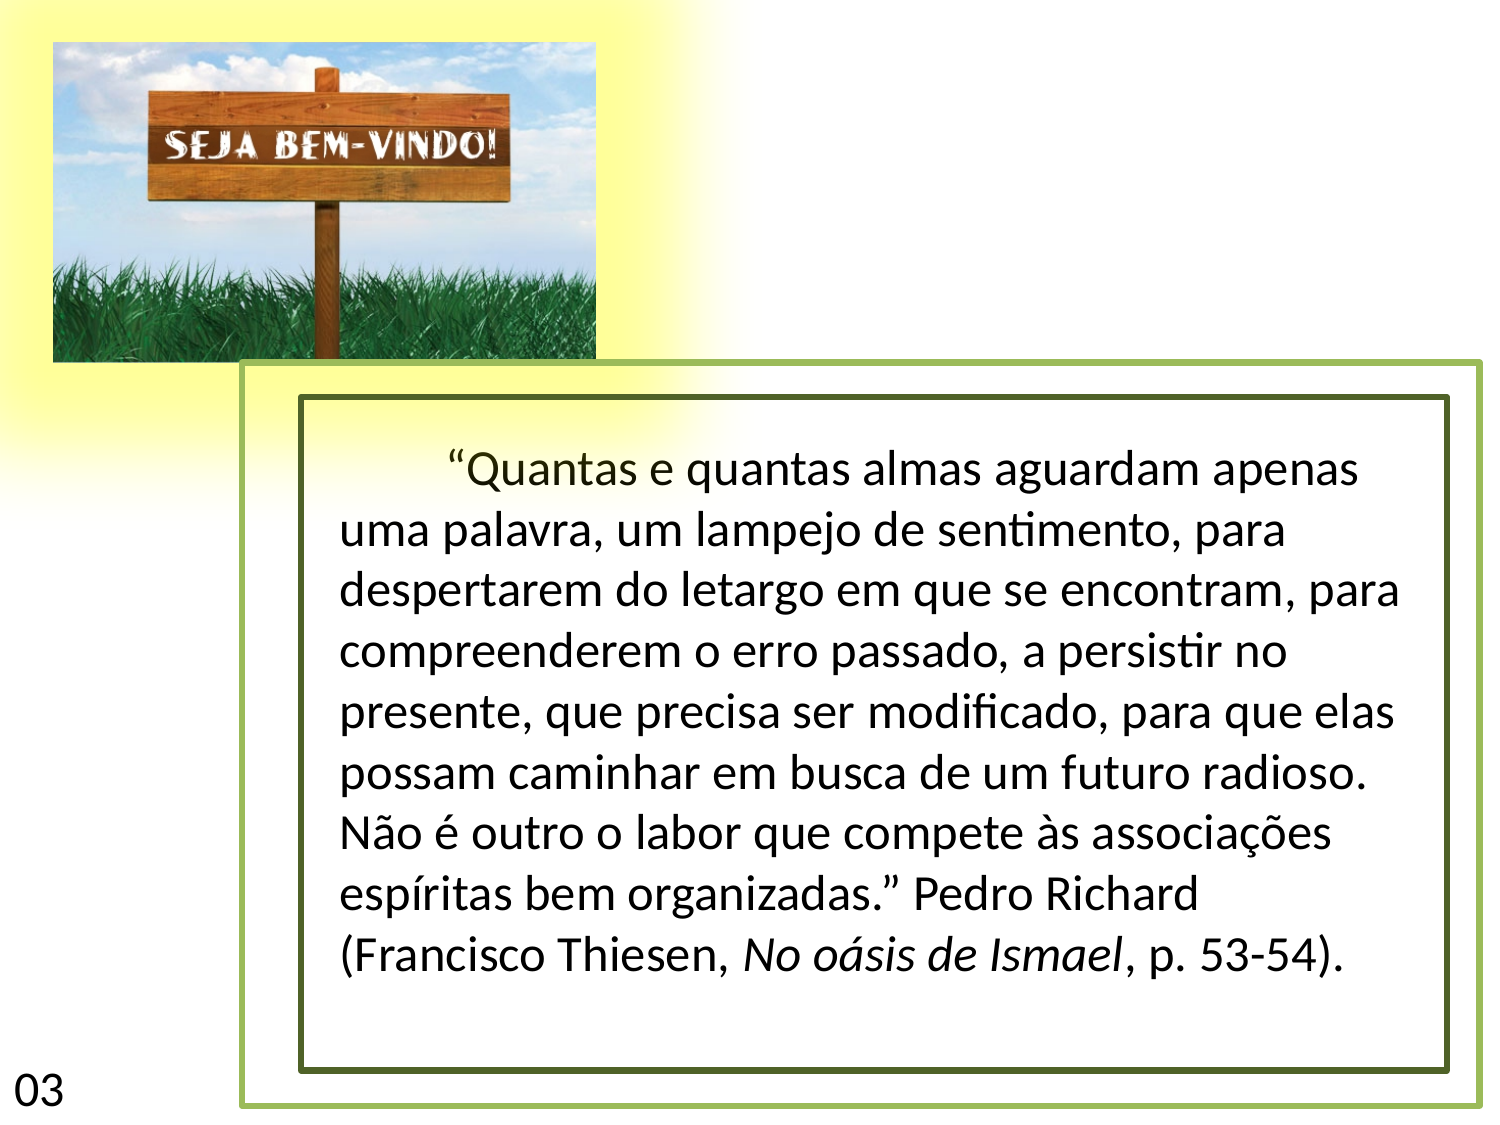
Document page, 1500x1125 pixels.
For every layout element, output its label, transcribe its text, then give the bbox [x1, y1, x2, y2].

text_box [299, 395, 1449, 1072]
picture [52, 42, 597, 363]
text_box 03 [0, 1049, 101, 1124]
text_box [240, 360, 1481, 1108]
